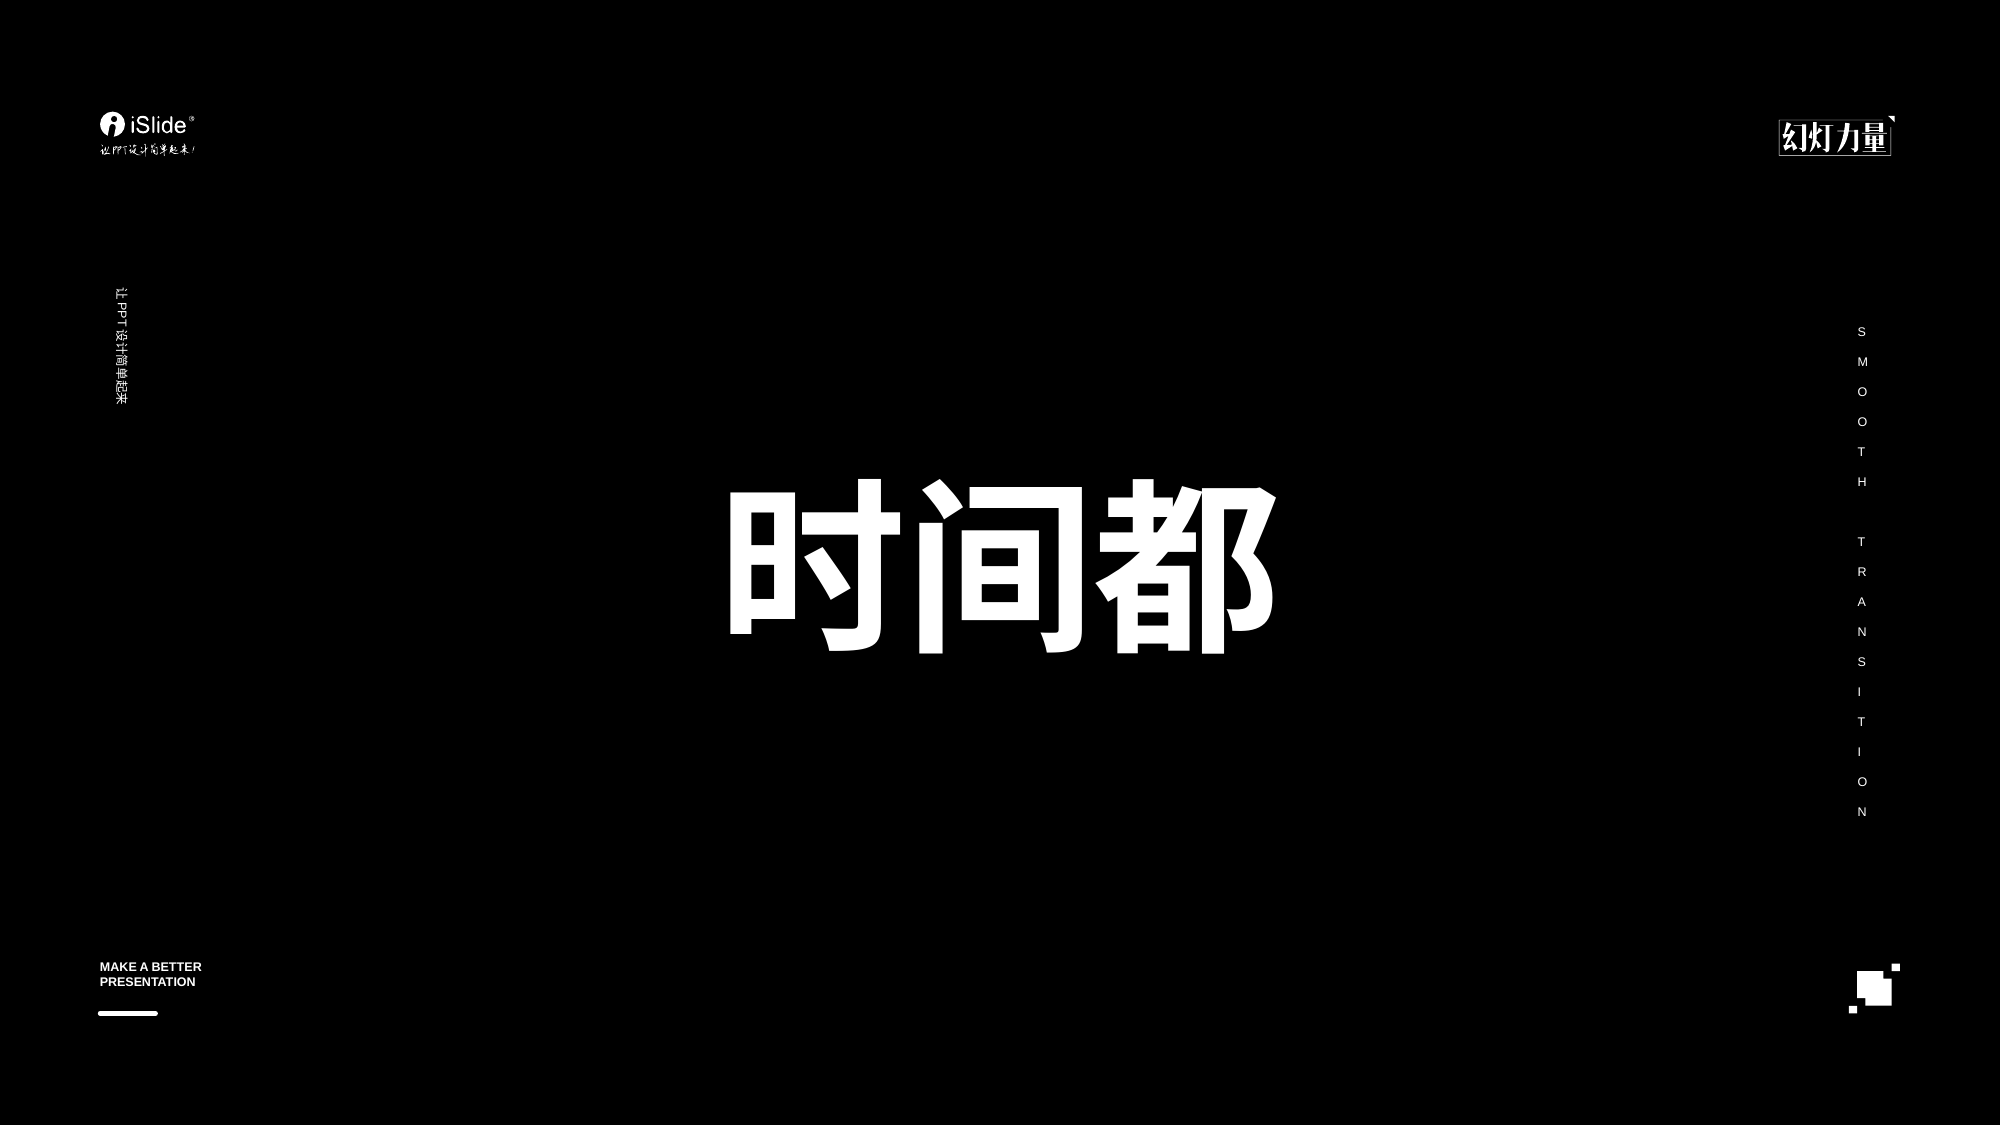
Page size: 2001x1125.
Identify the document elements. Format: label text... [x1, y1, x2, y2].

text_box 时间都 [211, 405, 1788, 719]
